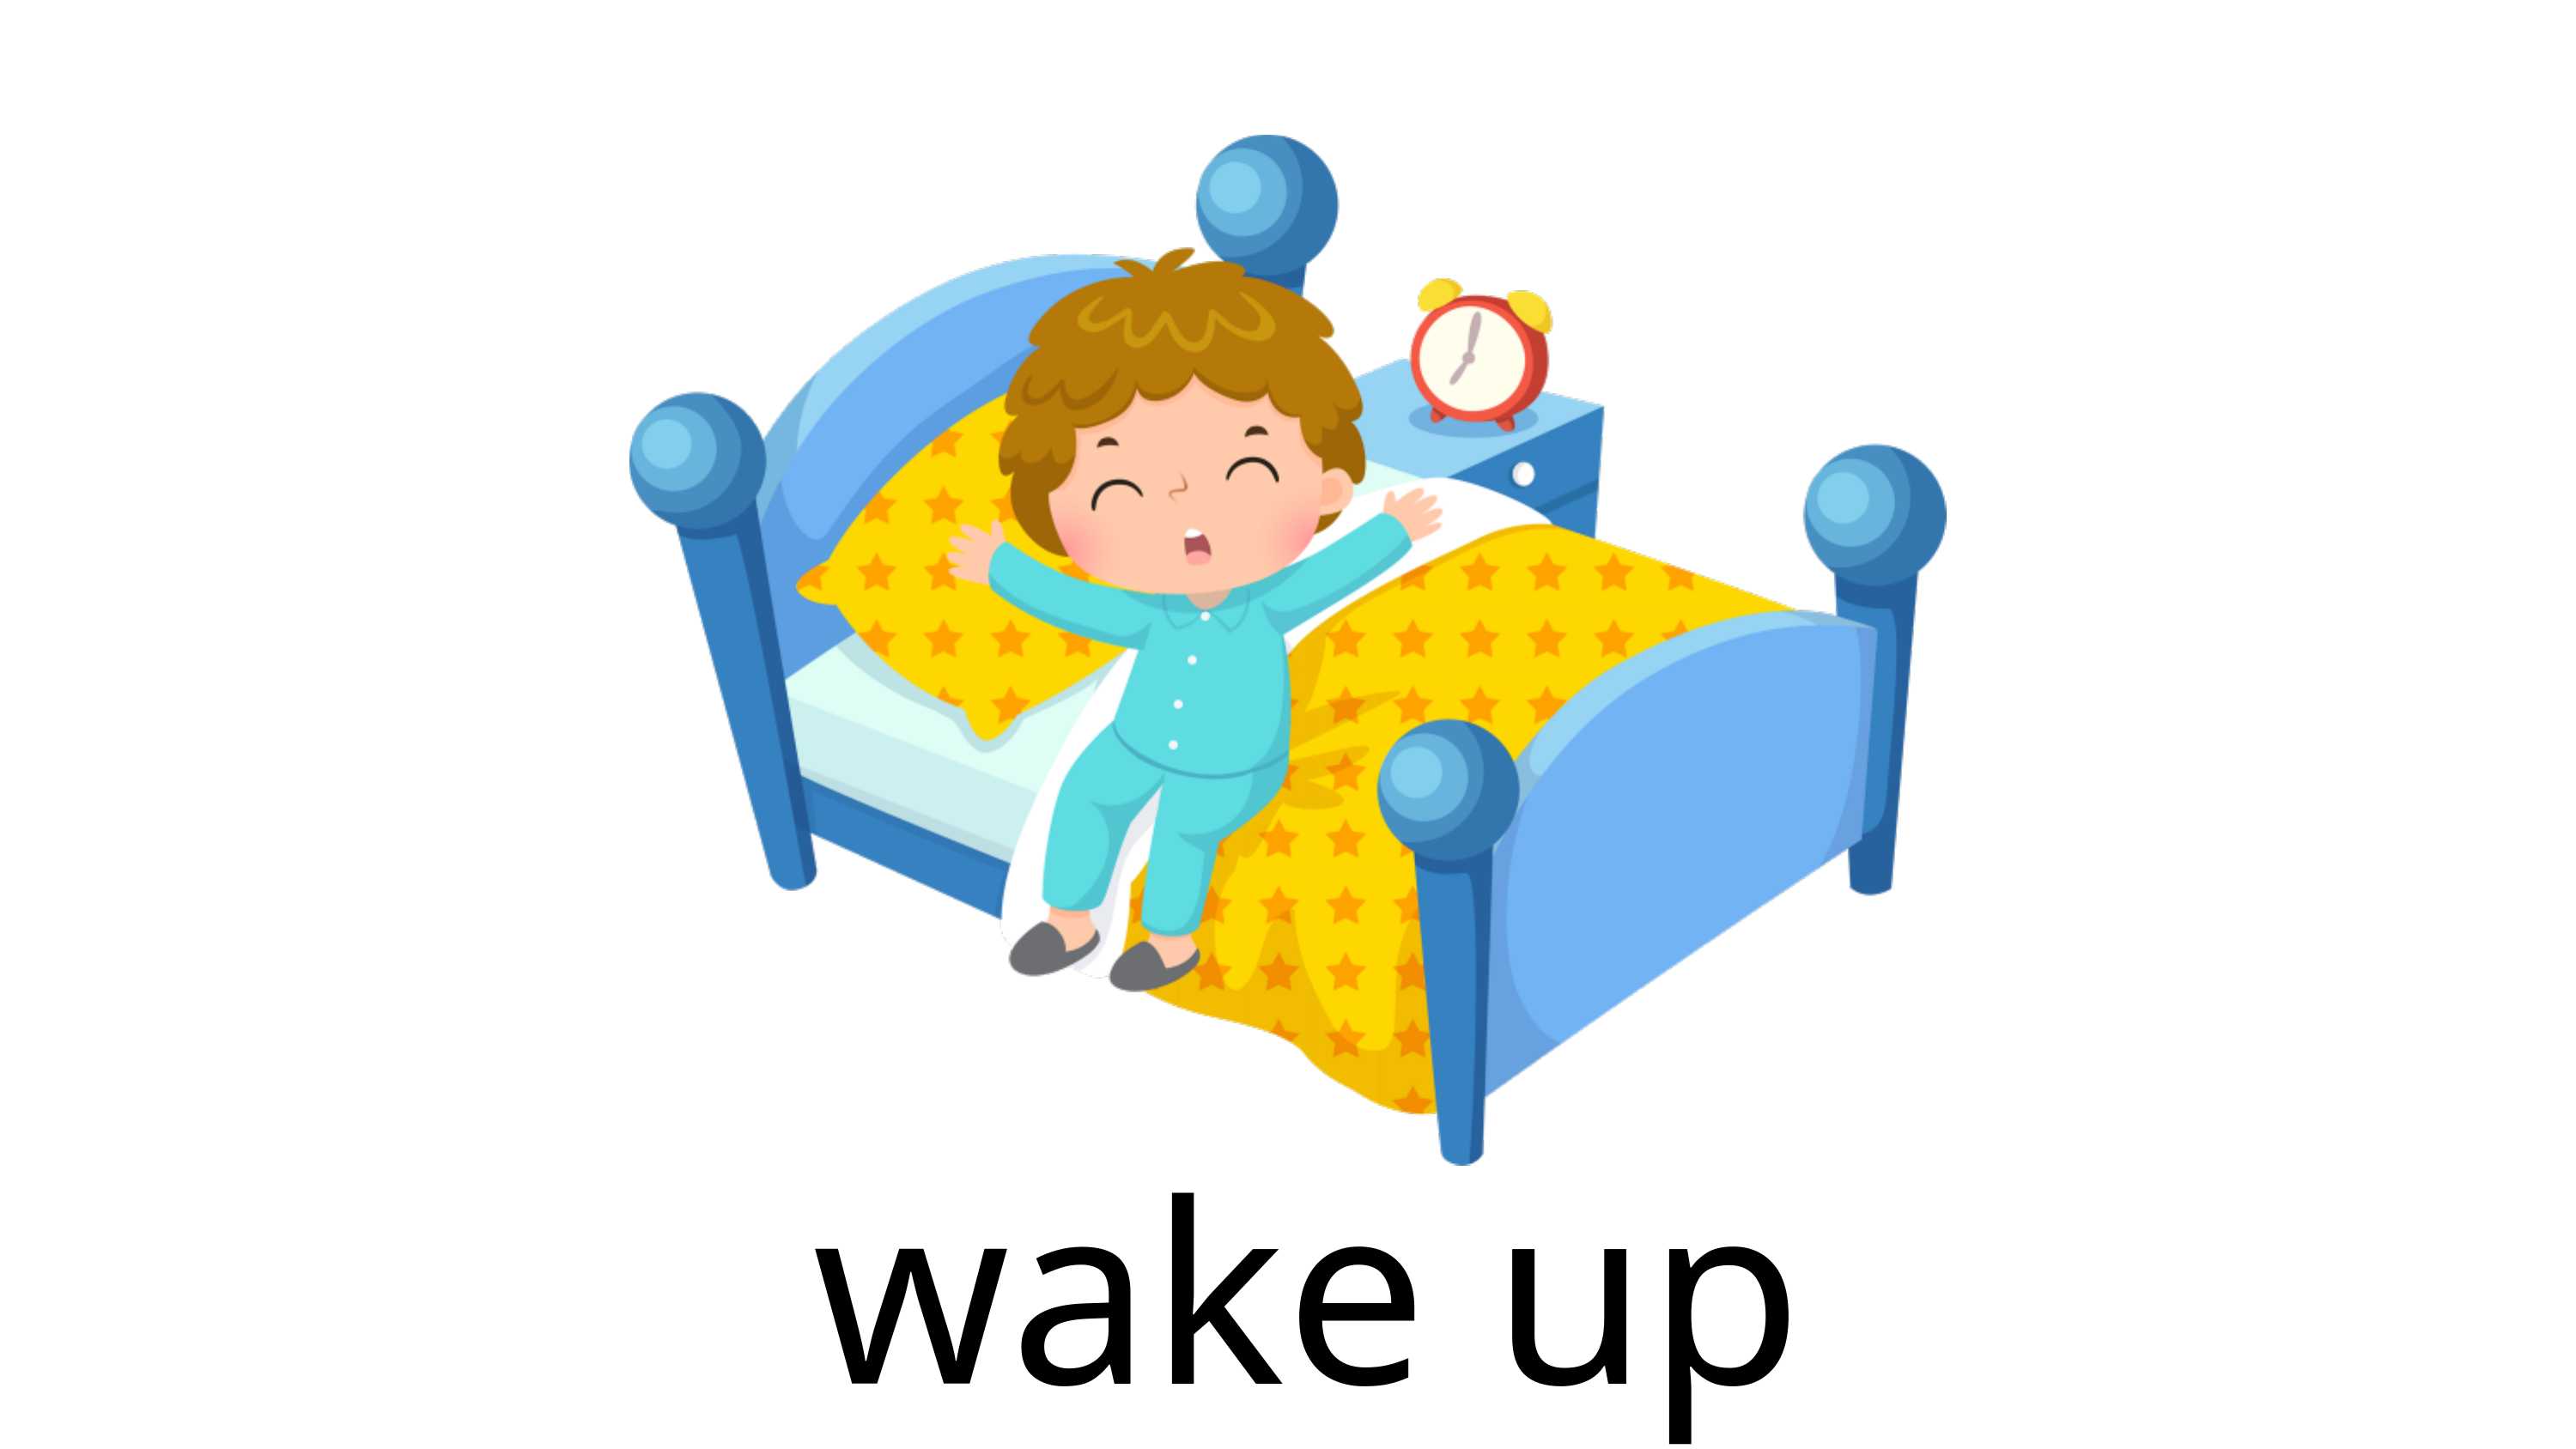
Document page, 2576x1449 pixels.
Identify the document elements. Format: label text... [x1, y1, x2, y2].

text_box wake up [369, 1208, 2245, 1435]
picture [629, 135, 1947, 1166]
